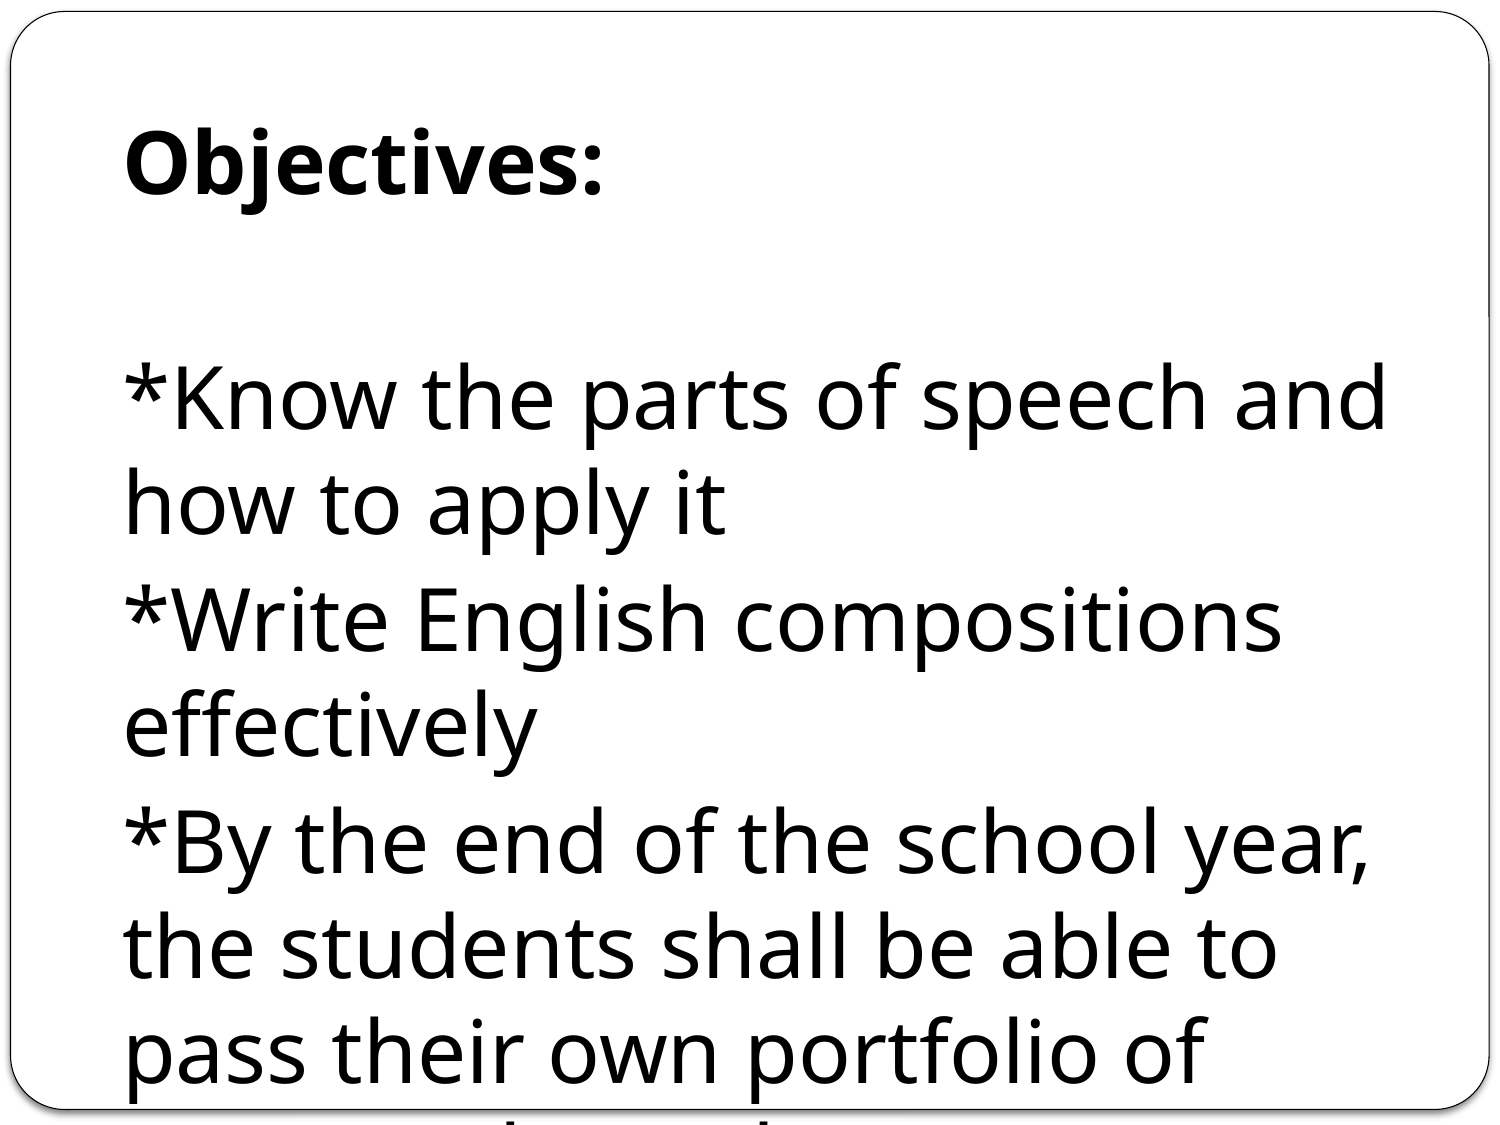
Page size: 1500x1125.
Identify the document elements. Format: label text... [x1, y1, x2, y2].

list Objectives: *Know the parts of speech and how to apply it *Write English compositions effectively *By the end of the school year, the students shall be able to pass their own portfolio of paragraphs and essays [62, 99, 1450, 1038]
